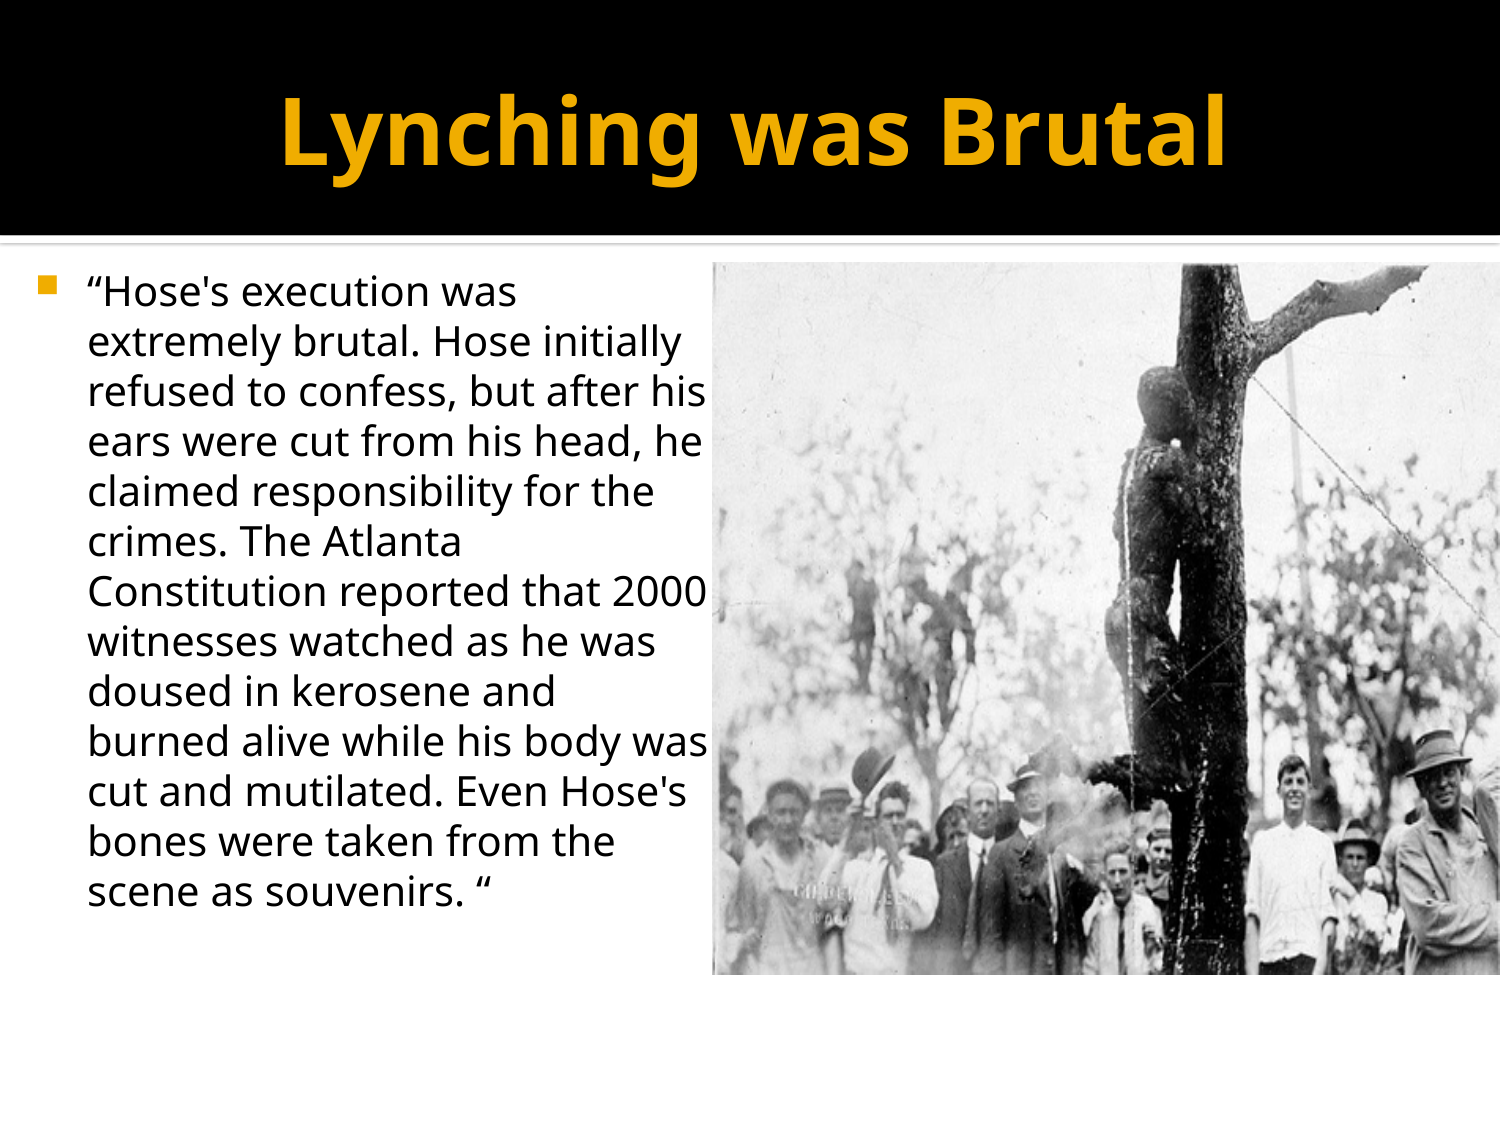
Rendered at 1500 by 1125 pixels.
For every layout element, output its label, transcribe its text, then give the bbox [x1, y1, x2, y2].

picture [712, 262, 1500, 975]
title Lynching was Brutal [75, 24, 1425, 231]
list “Hose's execution was extremely brutal. Hose initially refused to confess, but after his ears were cut from his head, he claimed responsibility for the crimes. The Atlanta Constitution reported that 2000 witnesses watched as he was doused in kerosene and burned alive while his body was cut and mutilated. Even Hose's bones were taken from the scene as souvenirs. “ [0, 249, 725, 1047]
